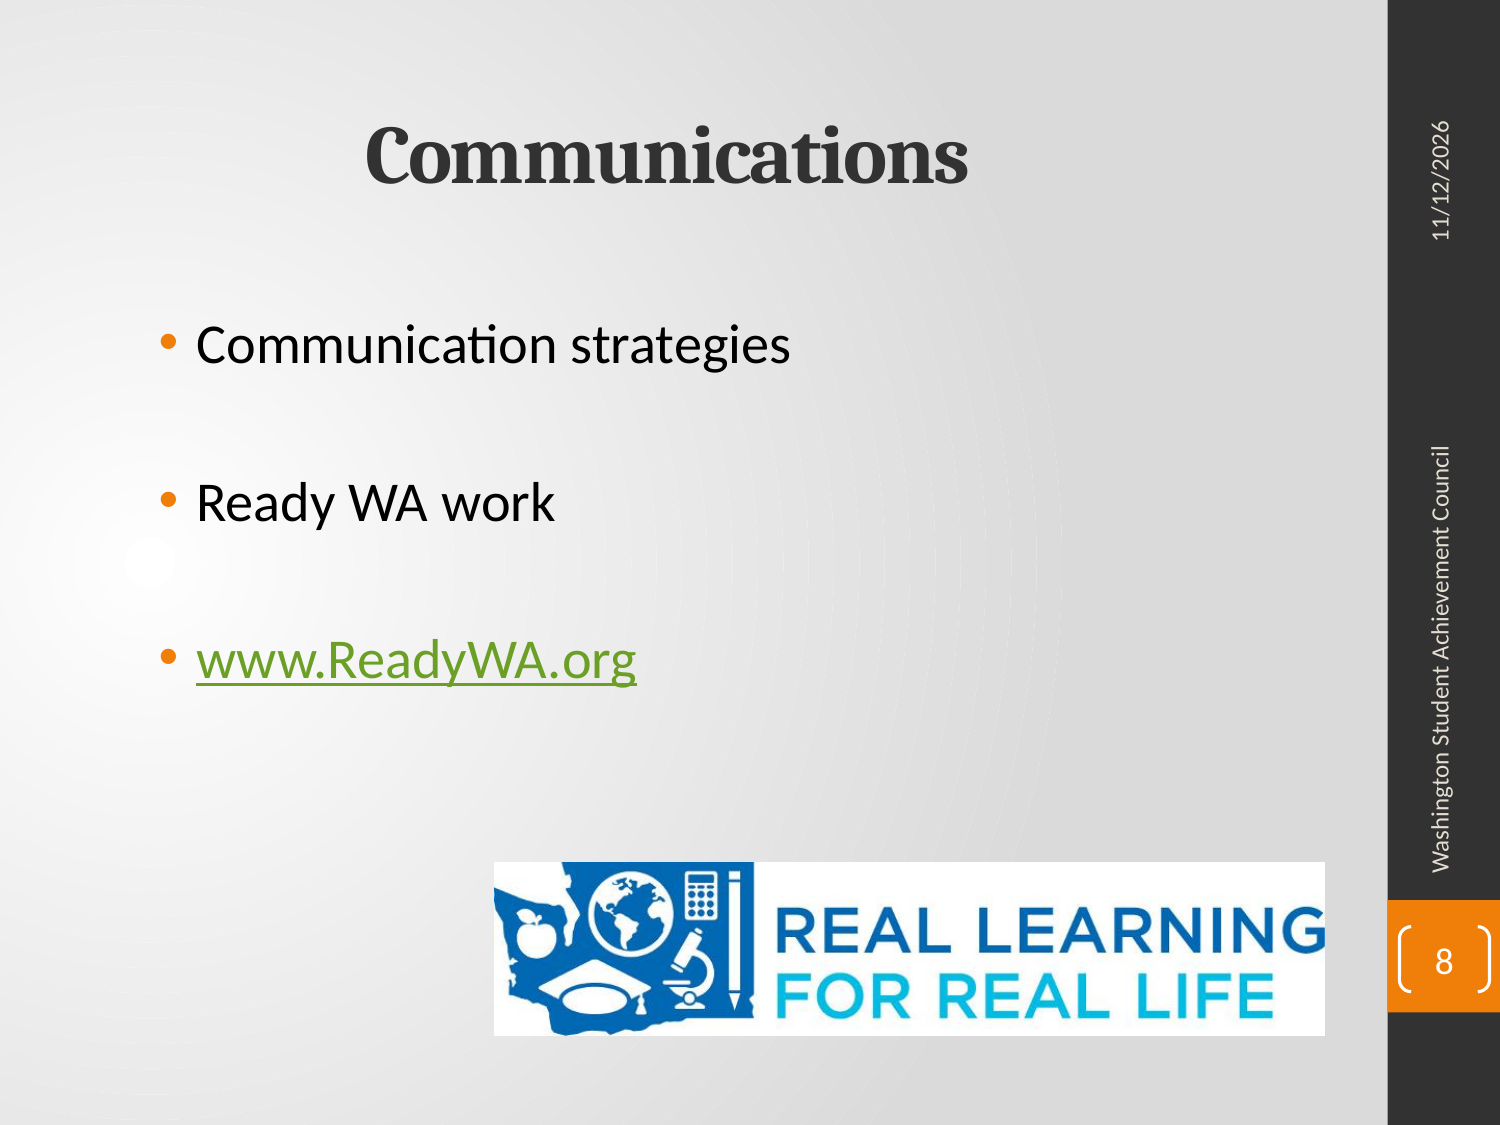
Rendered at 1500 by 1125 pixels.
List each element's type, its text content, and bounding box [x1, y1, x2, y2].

list Communication strategies Ready WA work www.ReadyWA.org [125, 299, 1250, 725]
title Communications [350, 50, 1013, 250]
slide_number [1408, 100, 1469, 262]
footer Washington Student Achievement Council [1408, 262, 1469, 889]
picture [493, 861, 1326, 1037]
slide_number 8 [1397, 925, 1492, 994]
